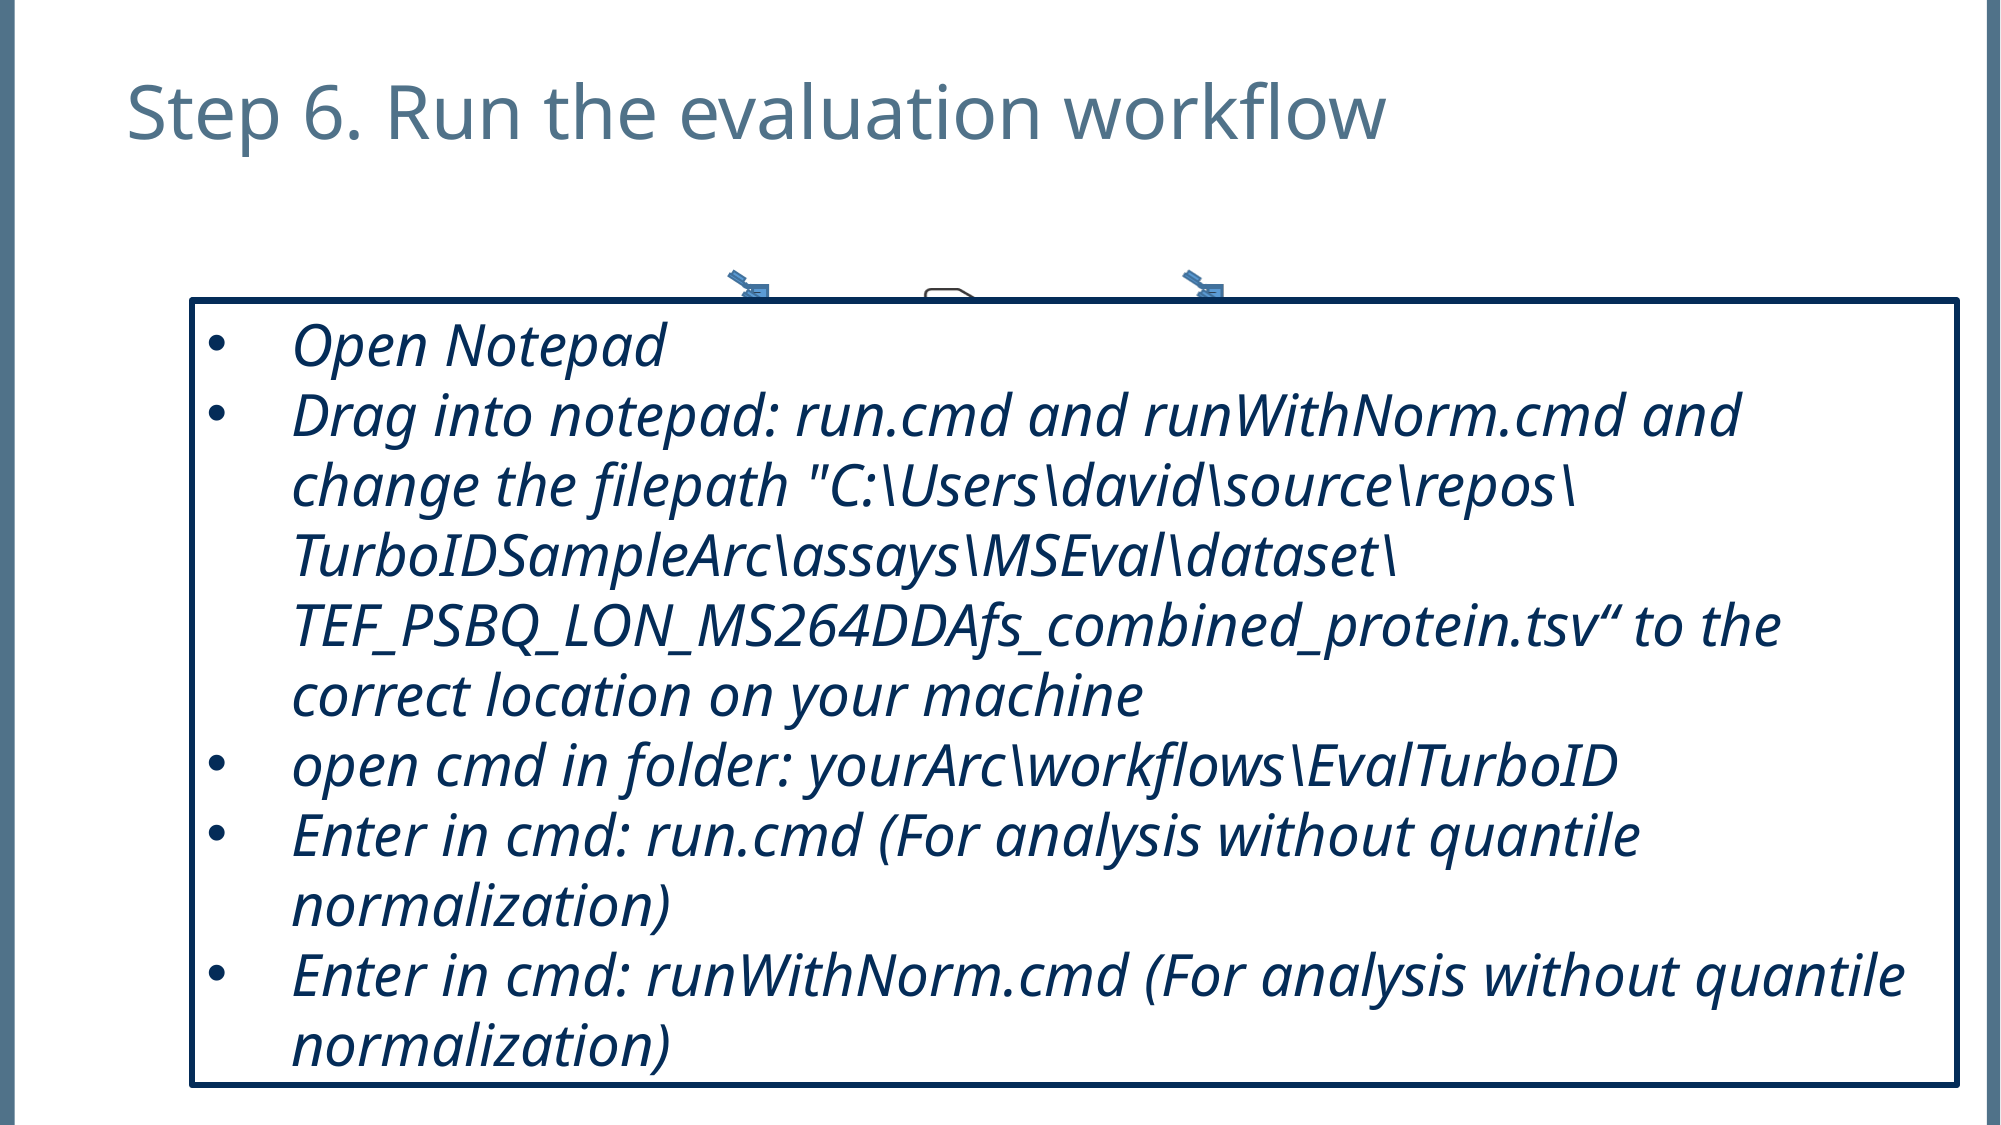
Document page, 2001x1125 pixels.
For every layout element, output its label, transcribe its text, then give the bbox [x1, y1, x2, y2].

picture [684, 264, 1755, 1008]
title Step 6. Run the evaluation workflow [111, 1, 1891, 219]
text_box Open Notepad Drag into notepad: run.cmd and runWithNorm.cmd and change the filepath "C:\Users\david\source\repos\TurboIDSampleArc\assays\MSEval\dataset\TEF_PSBQ_LON_MS264DDAfs_combined_protein.tsv“ to the correct location on your machine open cmd in folder: yourArc\workflows\EvalTurboID Enter in cmd: run.cmd (For analysis without quantile normalization) Enter in cmd: runWithNorm.cmd (For analysis without quantile normalization) [191, 300, 1957, 1086]
slide_number 24 [1442, 1042, 1893, 1103]
